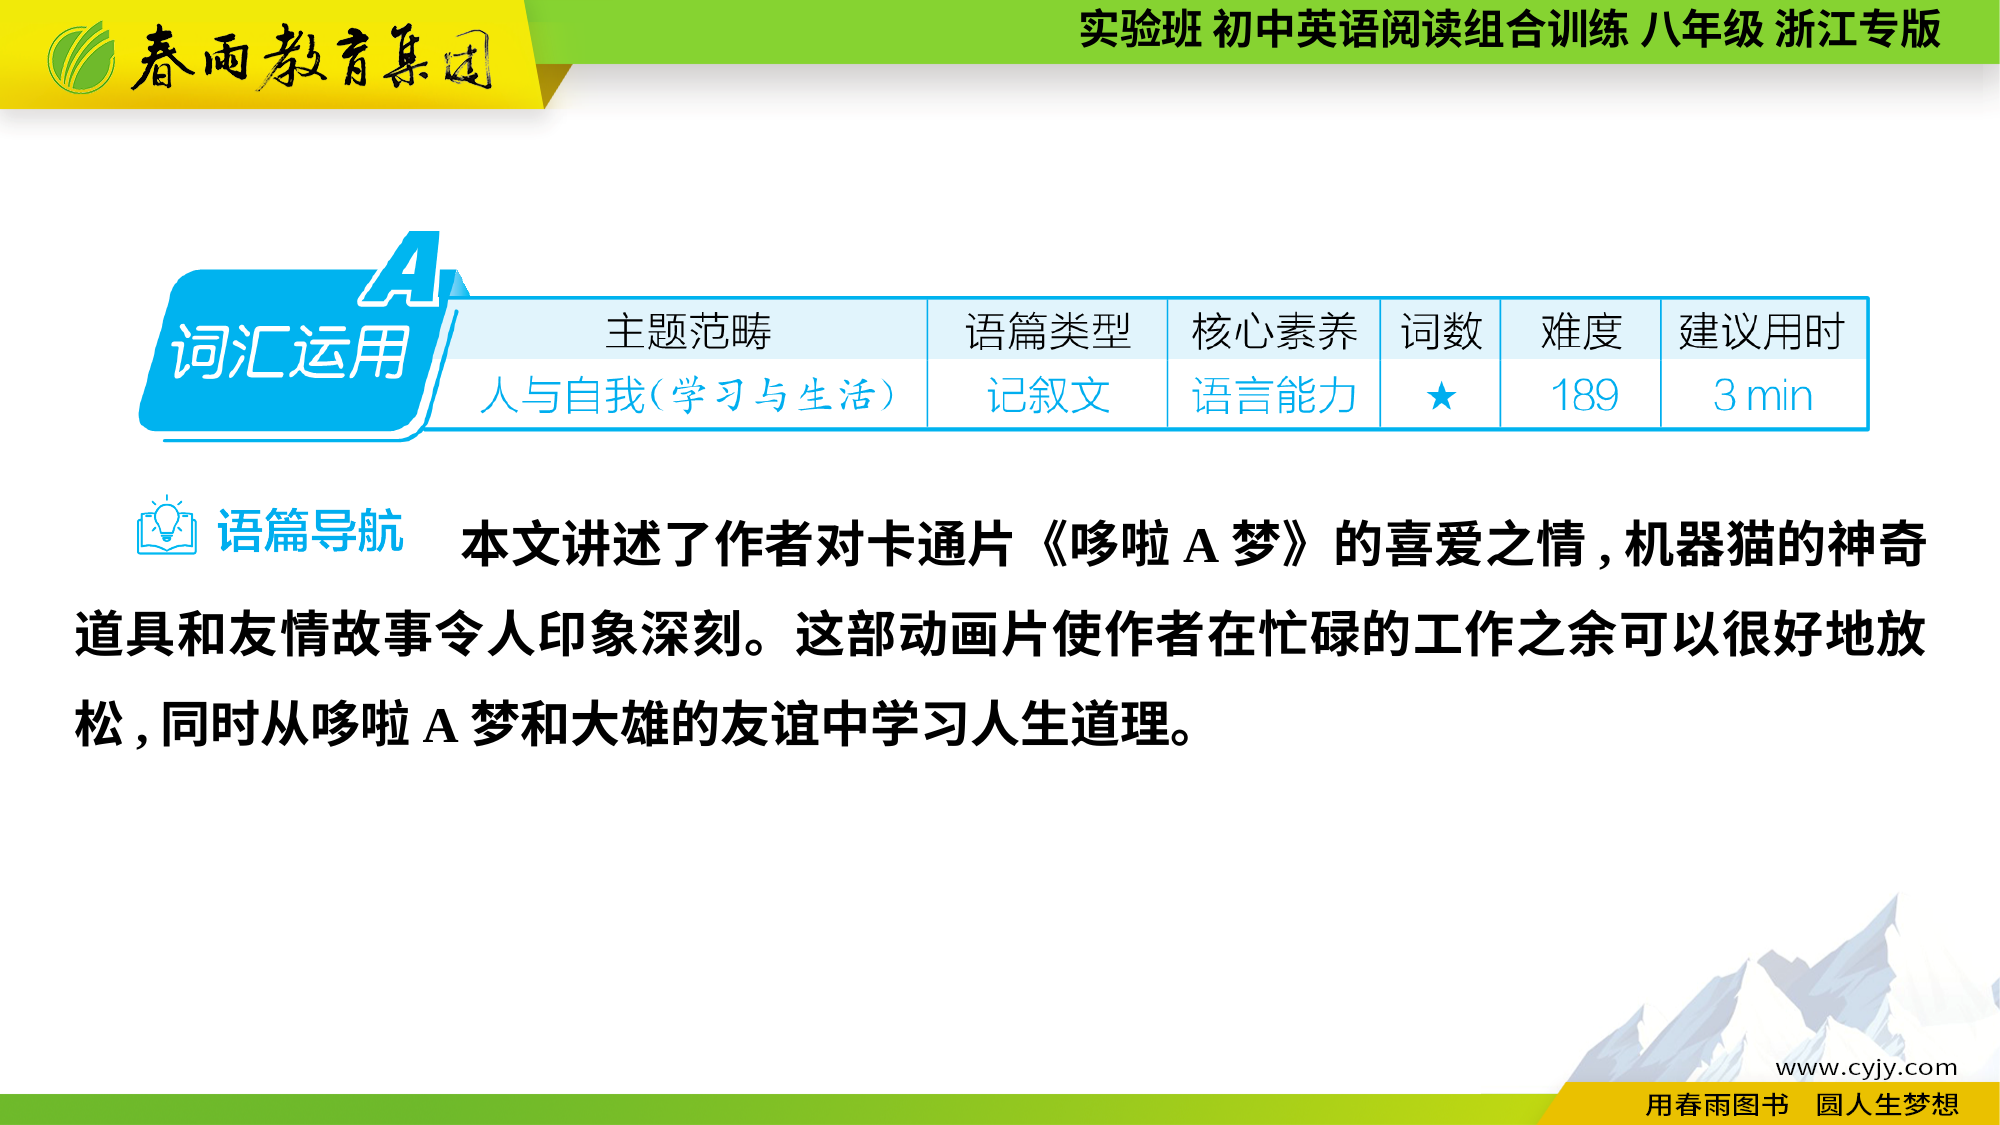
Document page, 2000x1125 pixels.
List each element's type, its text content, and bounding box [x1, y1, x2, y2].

list 本文讲述了作者对卡通片《哆啦A梦》的喜爱之情,机器猫的神奇道具和友情故事令人印象深刻。这部动画片使作者在忙碌的工作之余可以很好地放松,同时从哆啦A梦和大雄的友谊中学习人生道理。 [59, 475, 1944, 752]
picture [0, 0, 2000, 1125]
